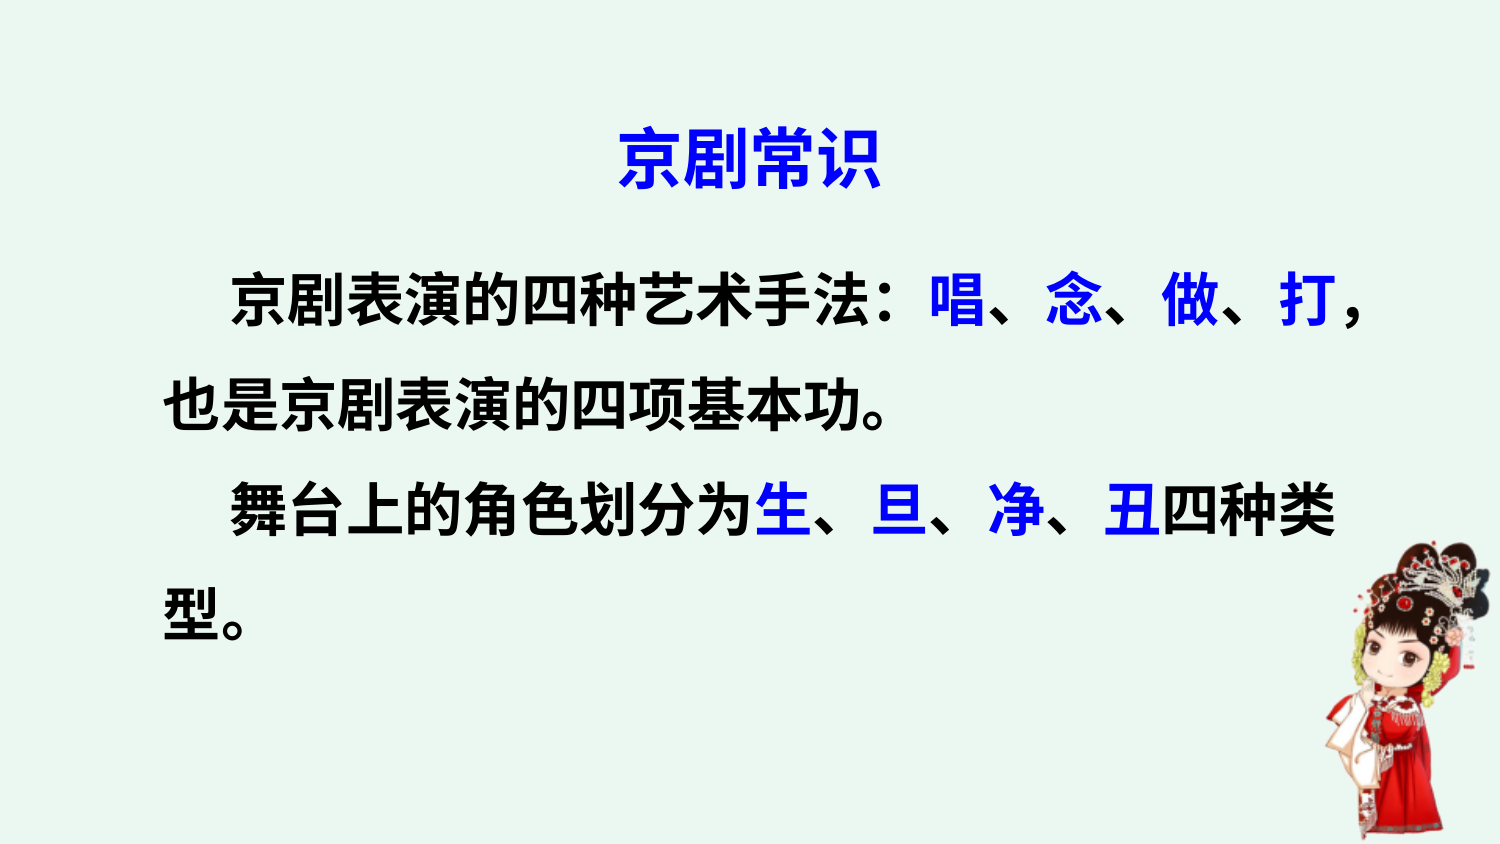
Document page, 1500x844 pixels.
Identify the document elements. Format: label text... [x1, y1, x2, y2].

picture [1317, 535, 1500, 842]
text_box 京剧表演的四种艺术手法：唱、念、做、打，也是京剧表演的四项基本功。 舞台上的角色划分为生、旦、净、丑四种类型。 [148, 220, 1352, 656]
title 京剧常识 [555, 109, 945, 220]
